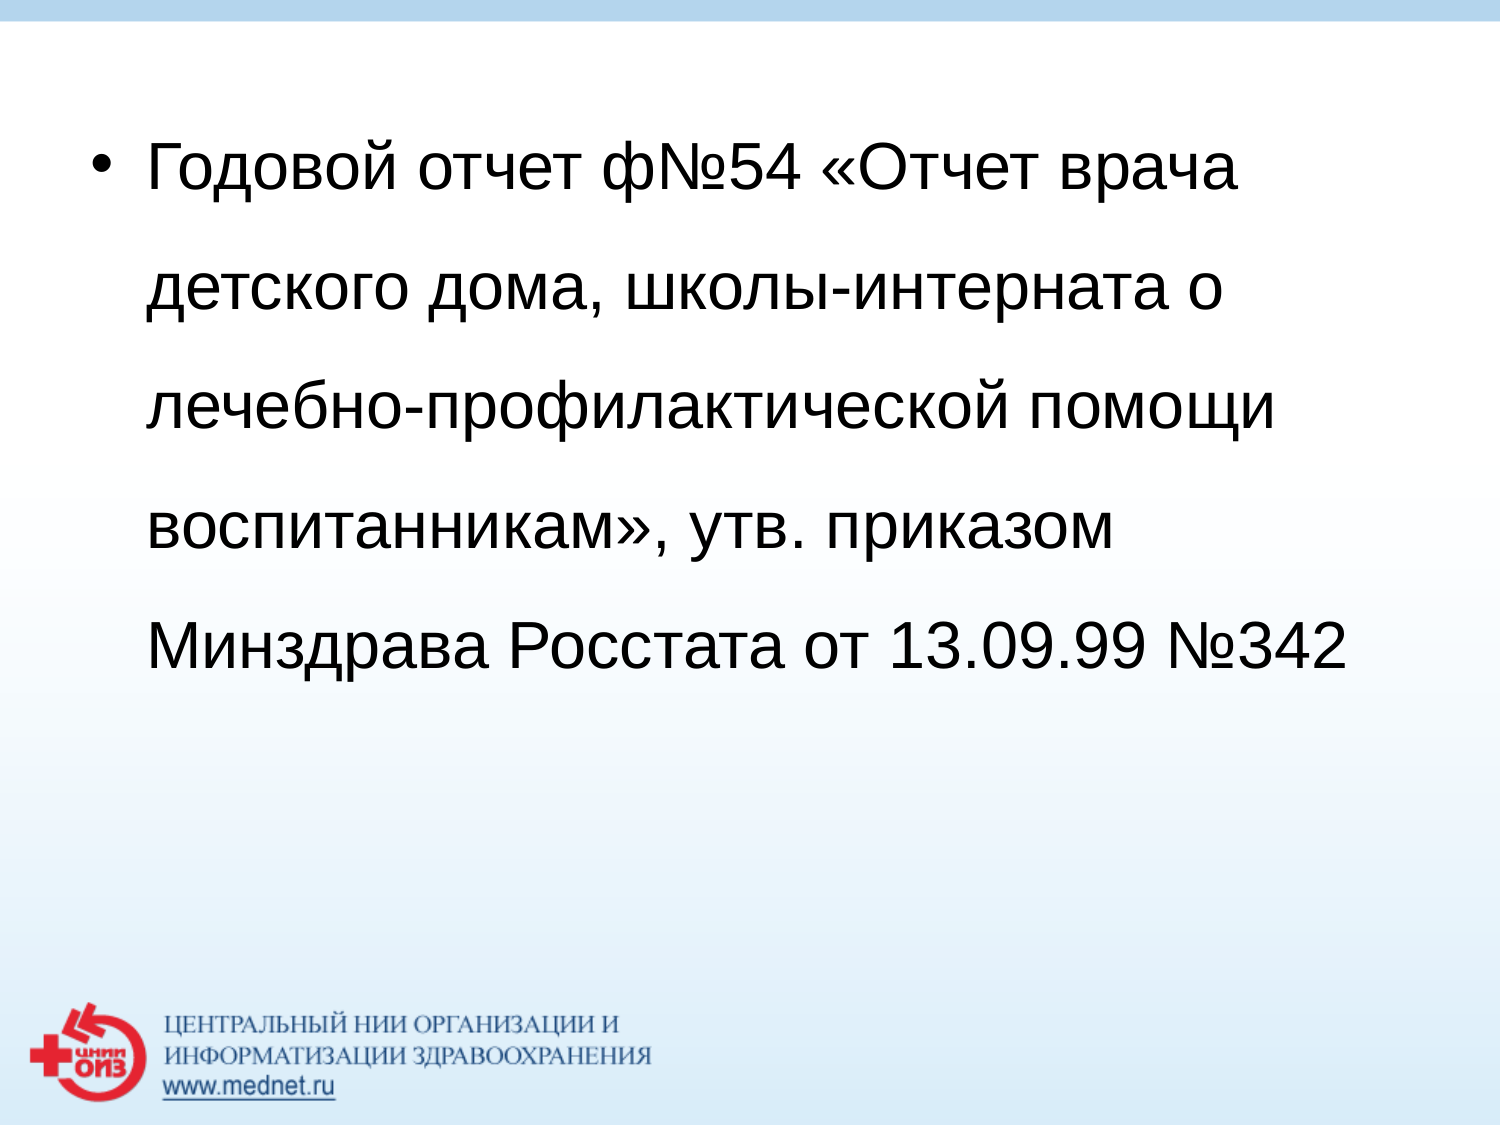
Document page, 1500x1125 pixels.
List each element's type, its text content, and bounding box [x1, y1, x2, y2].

list Годовой отчет ф№54 «Отчет врача детского дома, школы-интерната о лечебно-профилактической помощи воспитанникам», утв. приказом Минздрава Росстата от 13.09.99 №342 [75, 75, 1425, 963]
picture [0, 0, 1500, 1125]
